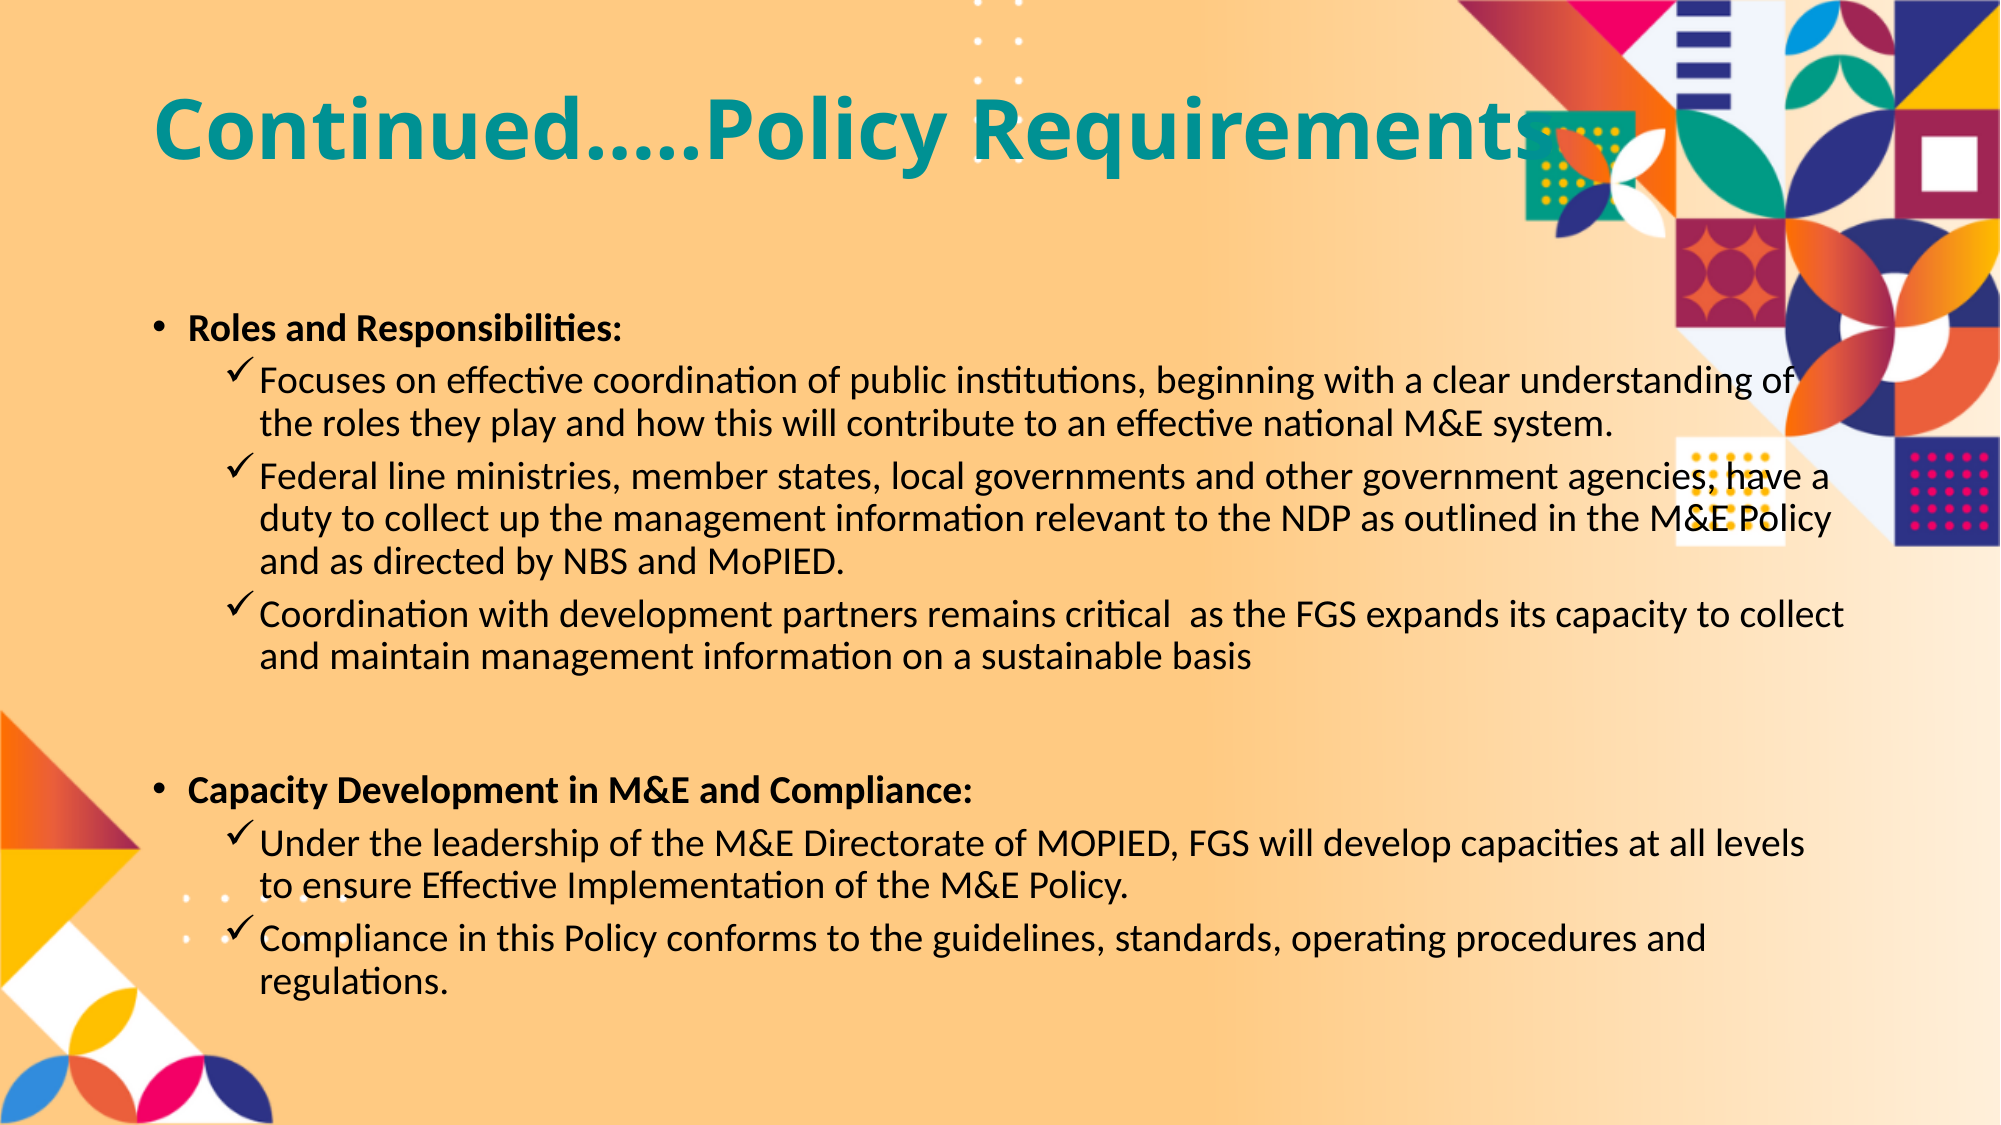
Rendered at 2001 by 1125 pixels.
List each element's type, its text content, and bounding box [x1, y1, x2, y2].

title Continued…..Policy Requirements [137, 24, 1745, 242]
picture [0, 0, 2000, 1125]
list Roles and Responsibilities: Focuses on effective coordination of public institutions, beginning with a clear understanding of the roles they play and how this will contribute to an effective national M&E system. Federal line ministries, member states, local governments and other government agencies, have a duty to collect up the management information relevant to the NDP as outlined in the M&E Policy and as directed by NBS and MoPIED. Coordination with development partners remains critical as the FGS expands its capacity to collect and maintain management information on a sustainable basis Capacity Development in M&E and Compliance: Under the leadership of the M&E Directorate of MOPIED, FGS will develop capacities at all levels to ensure Effective Implementation of the M&E Policy. Compliance in this Policy conforms to the guidelines, standards, operating procedures and regulations. [137, 299, 1863, 1014]
